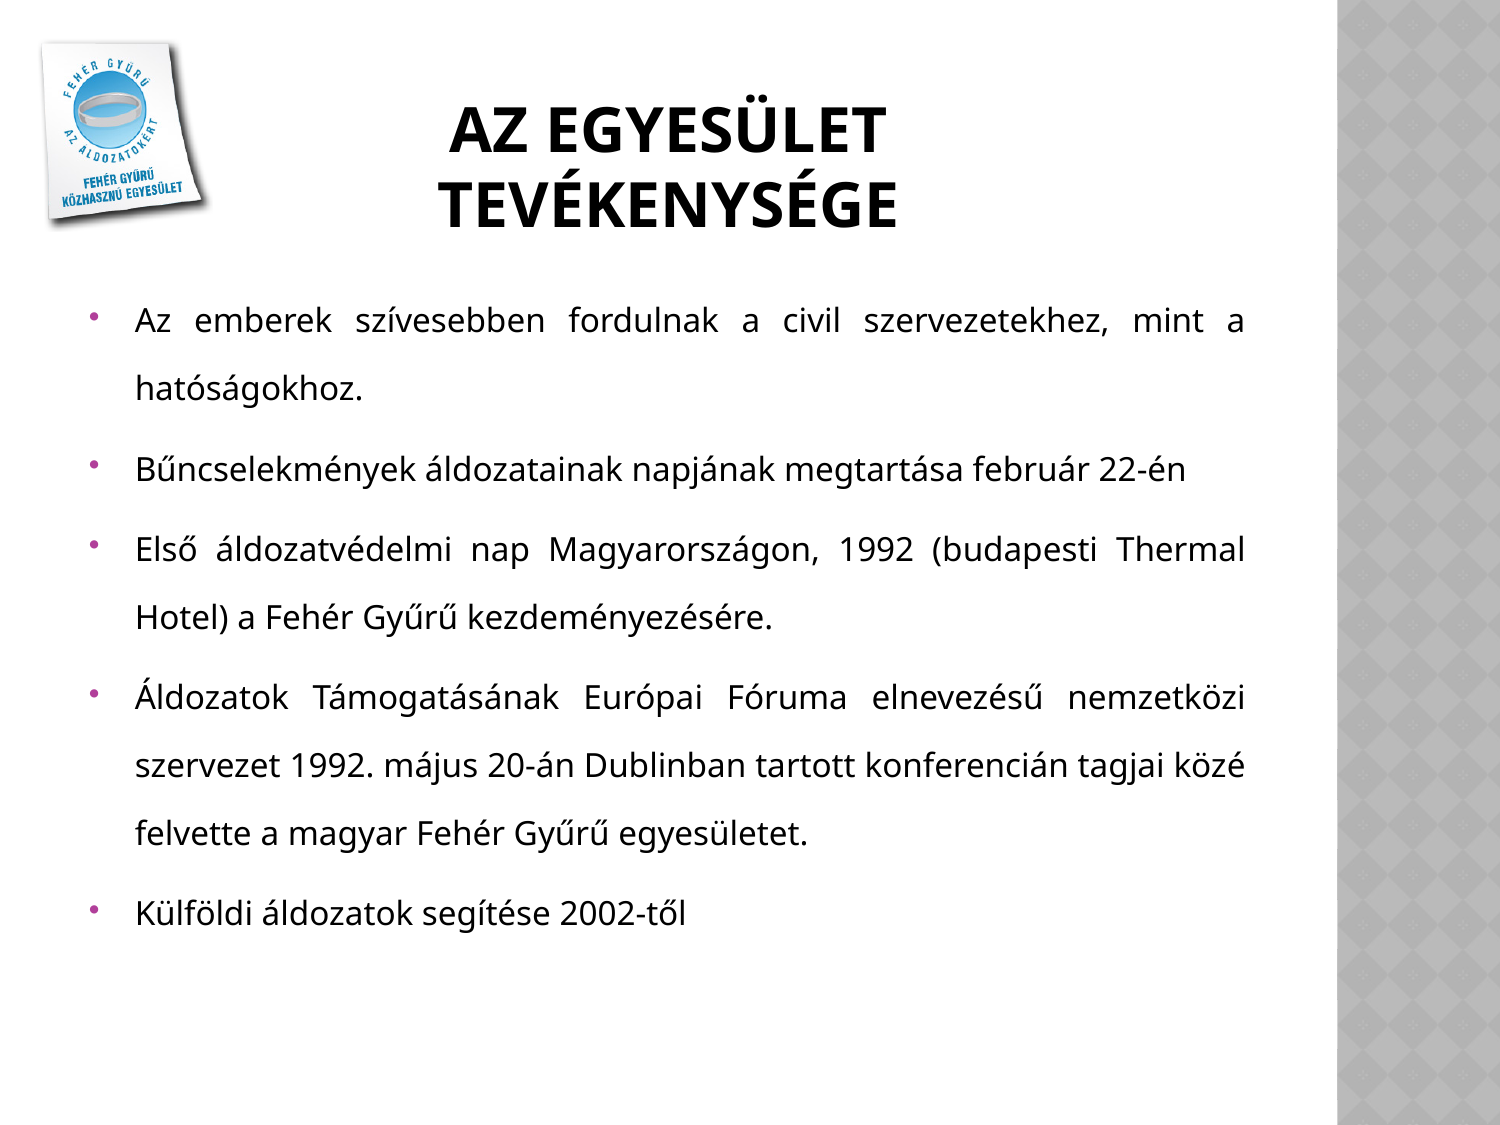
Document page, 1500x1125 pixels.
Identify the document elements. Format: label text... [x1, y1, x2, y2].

title Az egyesület tevékenysége [215, 52, 1263, 240]
picture [28, 30, 213, 233]
list Az emberek szívesebben fordulnak a civil szervezetekhez, mint a hatóságokhoz. Bűncselekmények áldozatainak napjának megtartása február 22-én Első áldozatvédelmi nap Magyarországon, 1992 (budapesti Thermal Hotel) a Fehér Gyűrű kezdeményezésére. Áldozatok Támogatásának Európai Fóruma elnevezésű nemzetközi szervezet 1992. május 20-án Dublinban tartott konferencián tagjai közé felvette a magyar Fehér Gyűrű egyesületet. Külföldi áldozatok segítése 2002-től [74, 263, 1263, 1060]
